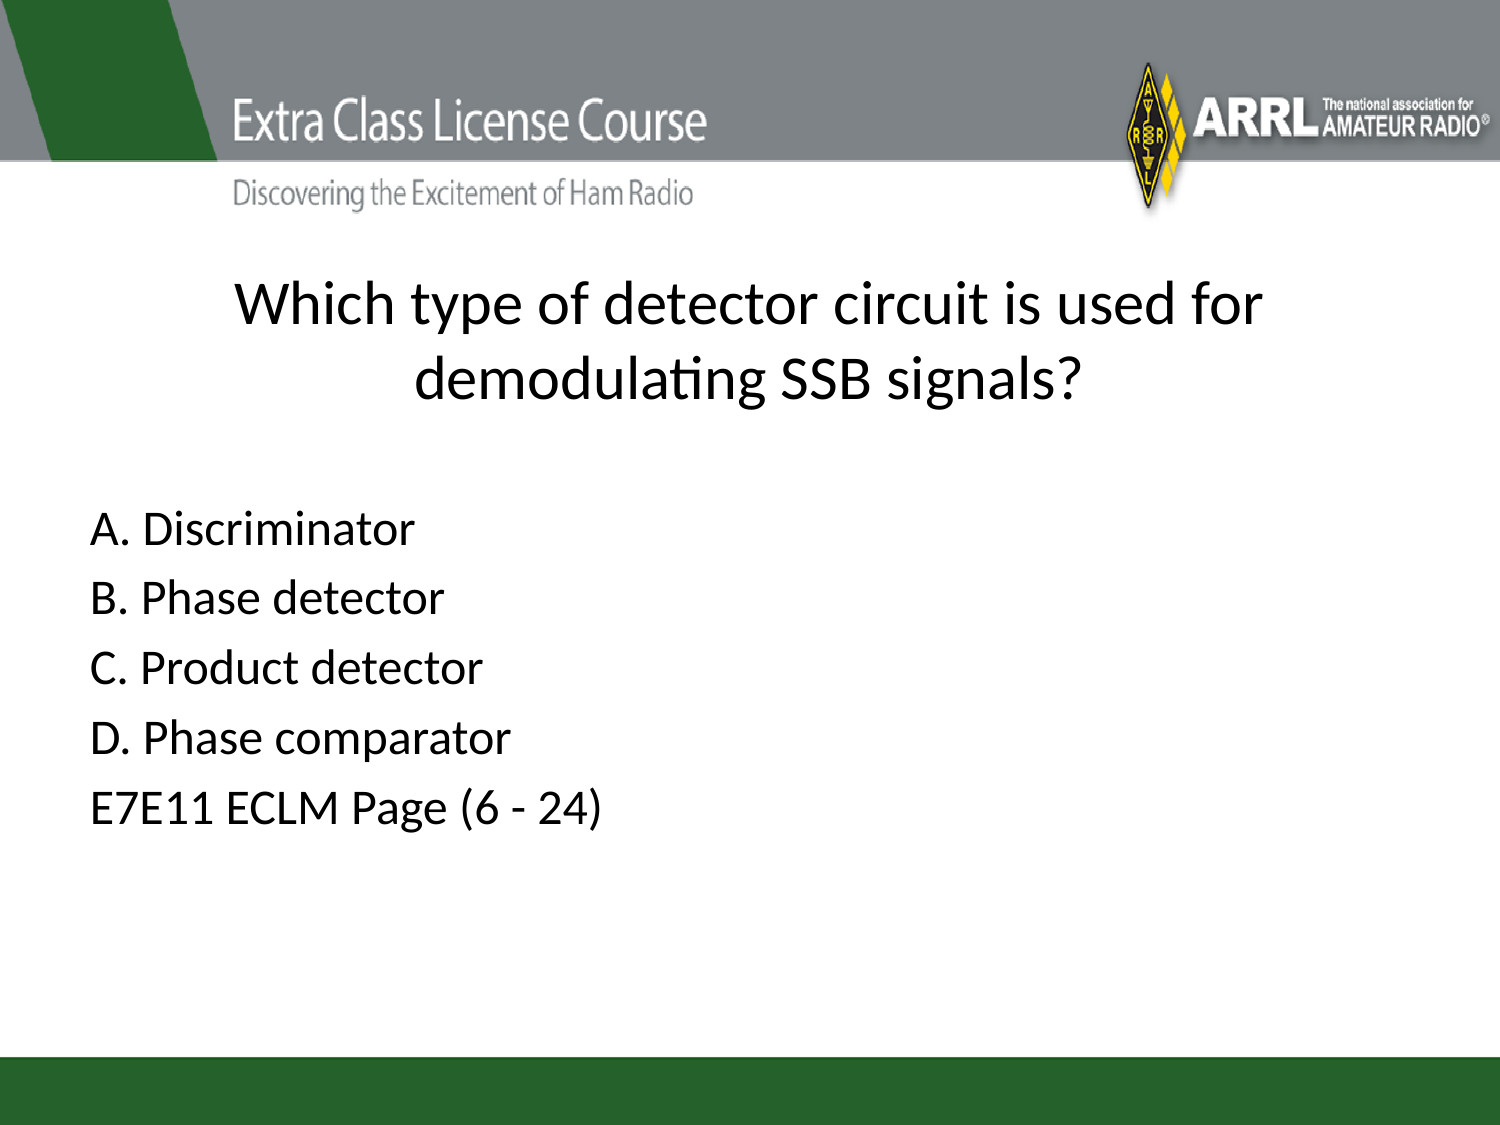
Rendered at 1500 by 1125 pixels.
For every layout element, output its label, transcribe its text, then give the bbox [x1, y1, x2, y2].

title Which type of detector circuit is used for demodulating SSB signals? [75, 254, 1425, 435]
picture [0, 0, 1500, 1125]
list A. Discriminator B. Phase detector C. Product detector D. Phase comparator E7E11 ECLM Page (6 - 24) [75, 487, 1425, 1005]
